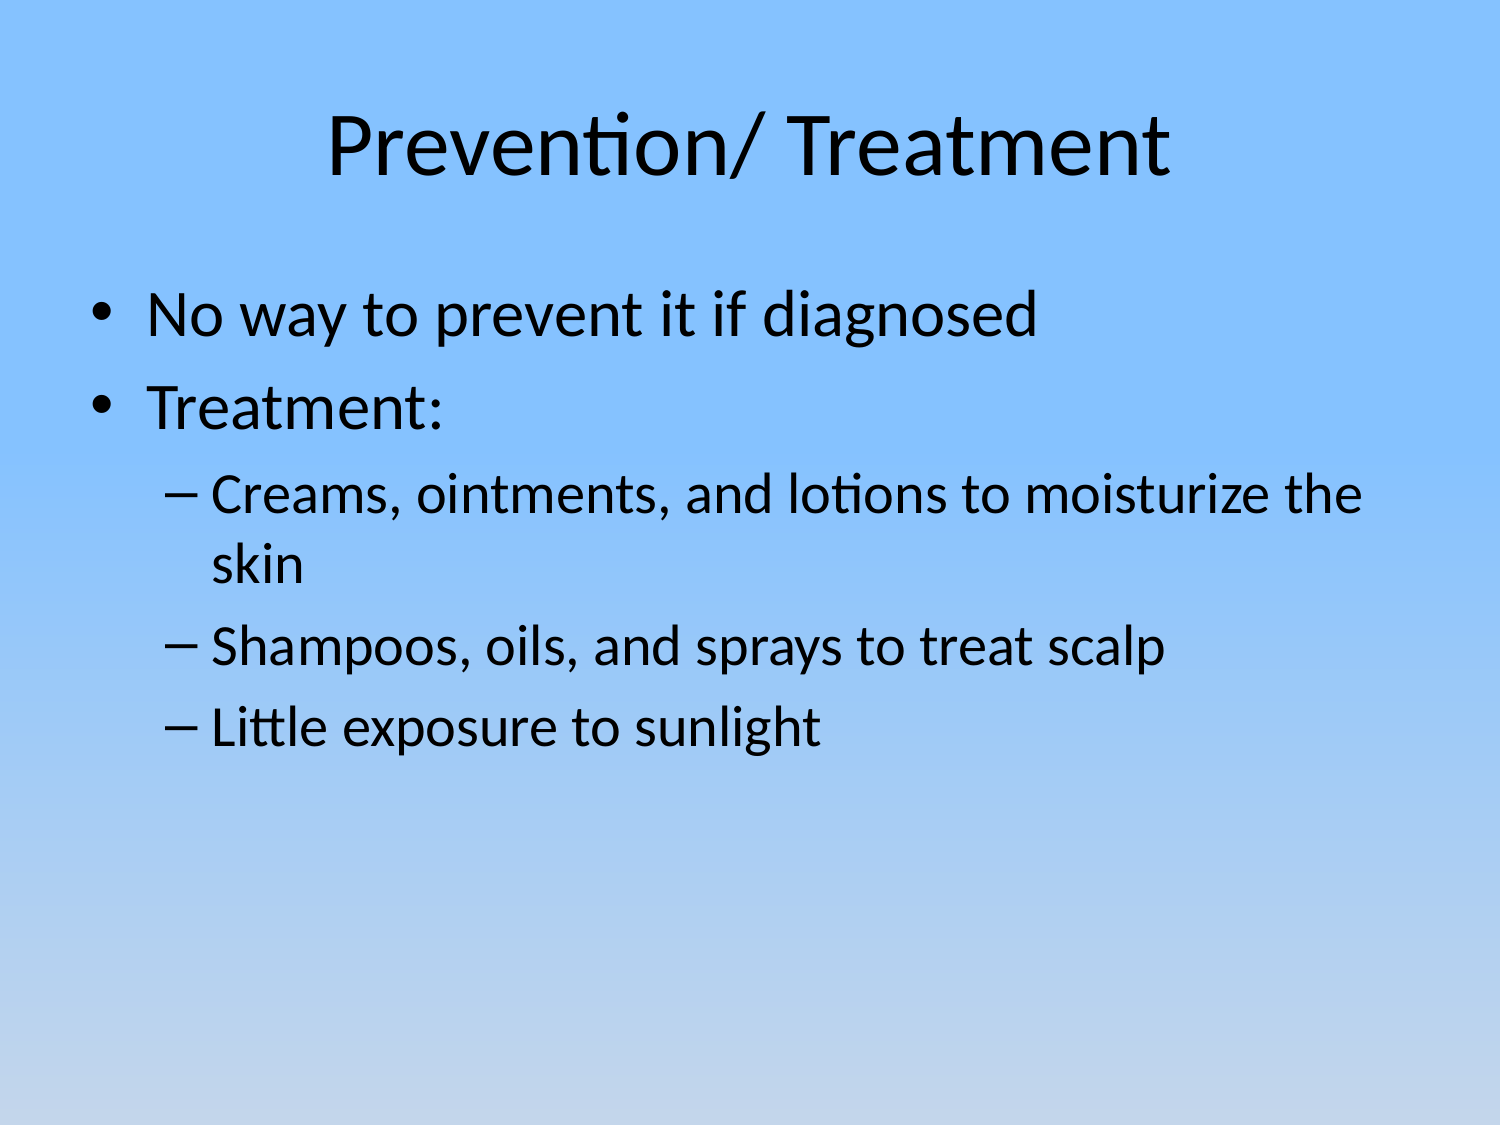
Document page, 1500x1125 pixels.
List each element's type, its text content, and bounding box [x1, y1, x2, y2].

title Prevention/ Treatment [74, 44, 1426, 233]
list No way to prevent it if diagnosed Treatment: Creams, ointments, and lotions to moisturize the skin Shampoos, oils, and sprays to treat scalp Little exposure to sunlight [74, 262, 1426, 1006]
